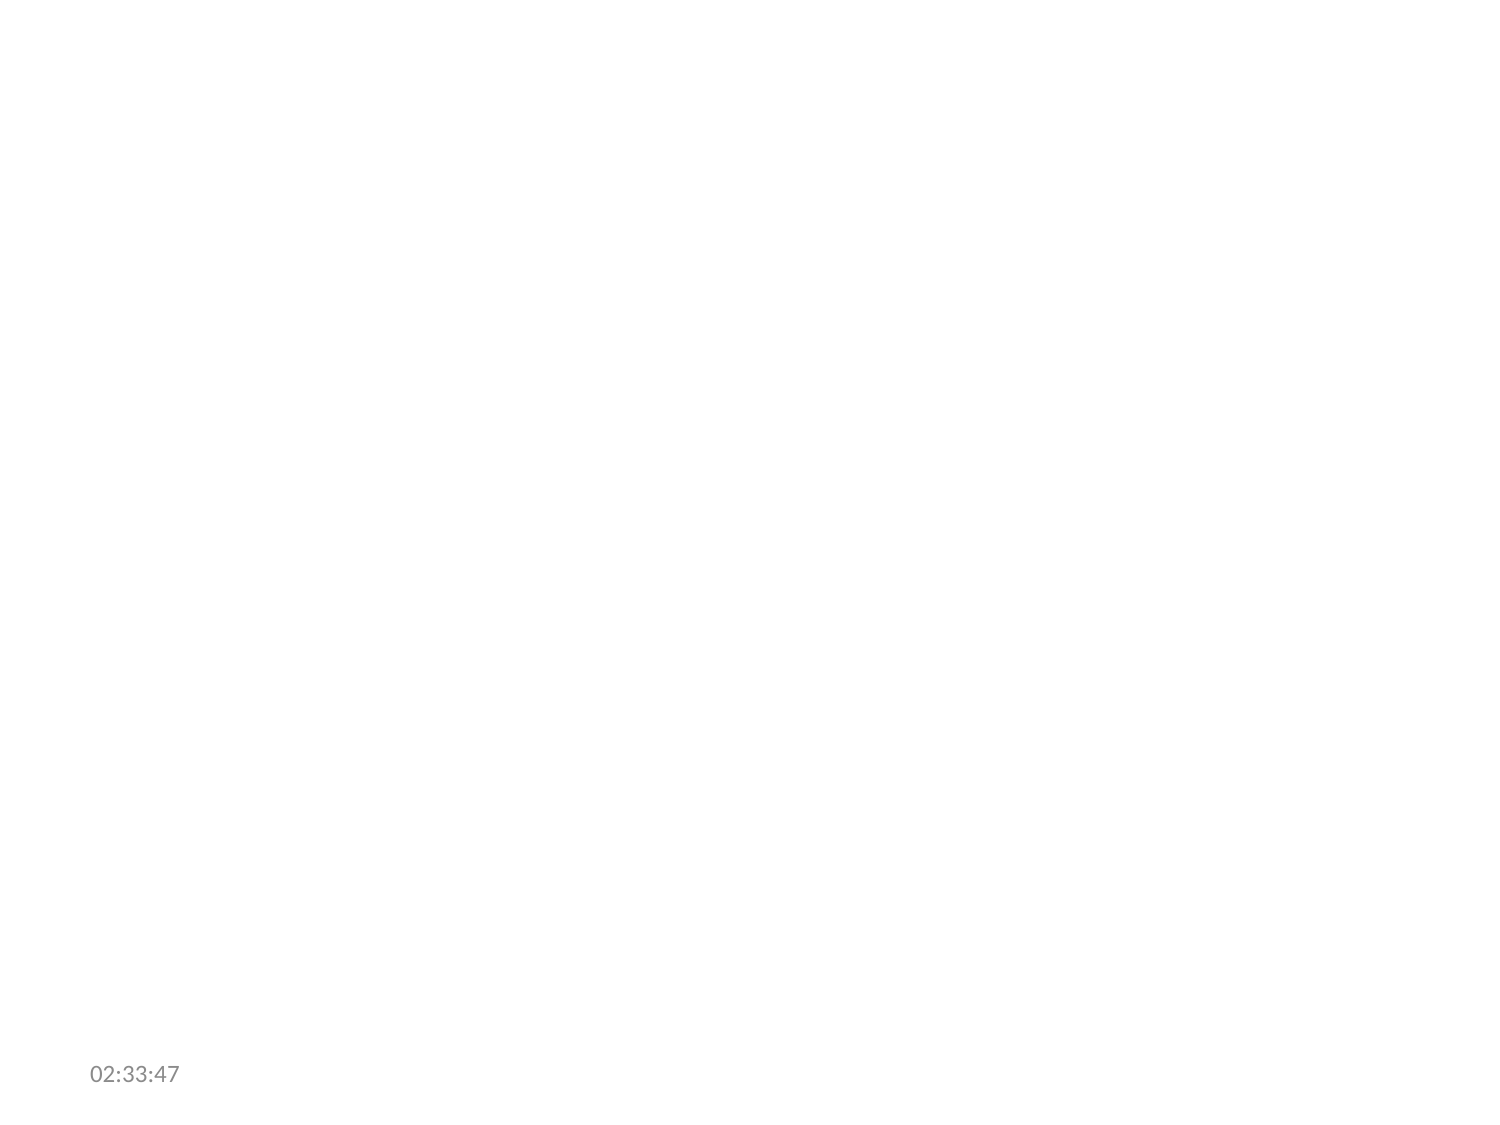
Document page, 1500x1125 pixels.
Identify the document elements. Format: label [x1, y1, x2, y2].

slide_number [75, 1042, 425, 1103]
